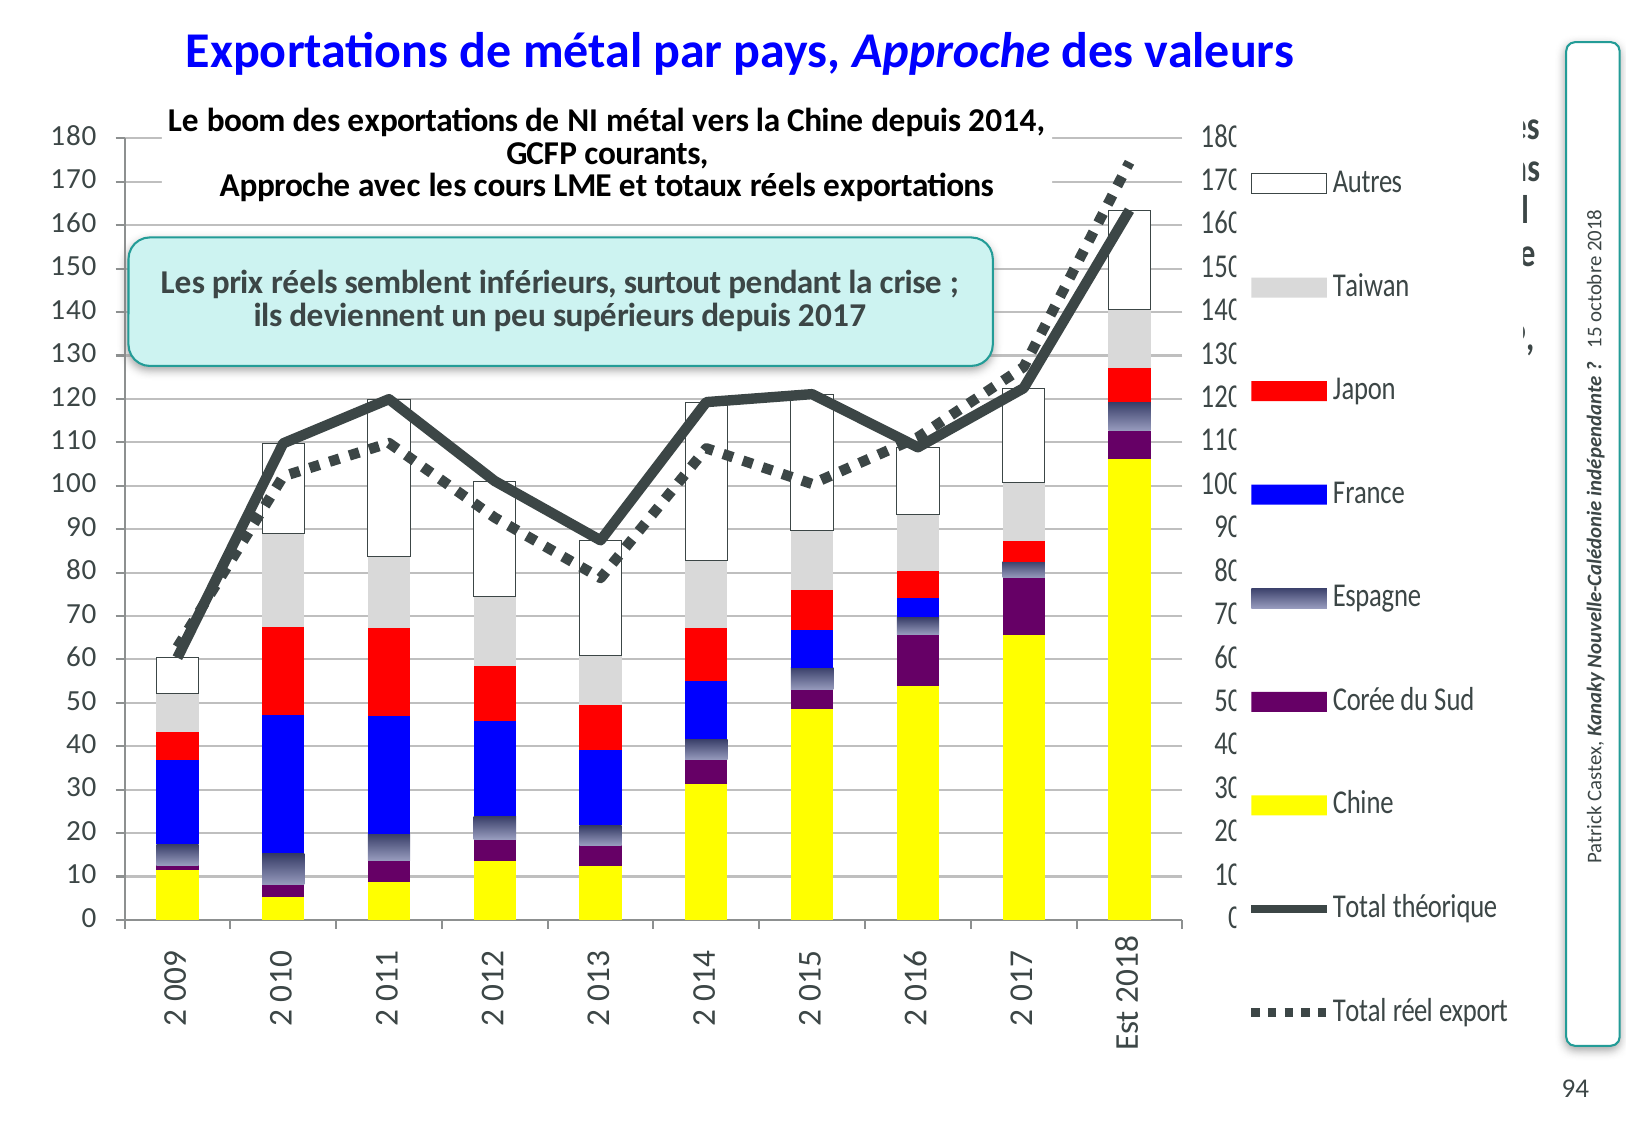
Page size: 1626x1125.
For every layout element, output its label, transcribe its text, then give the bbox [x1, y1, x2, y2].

text_box Exportations de métal par pays, Approche des valeurs [171, 9, 1491, 92]
chart [28, 95, 1555, 1101]
